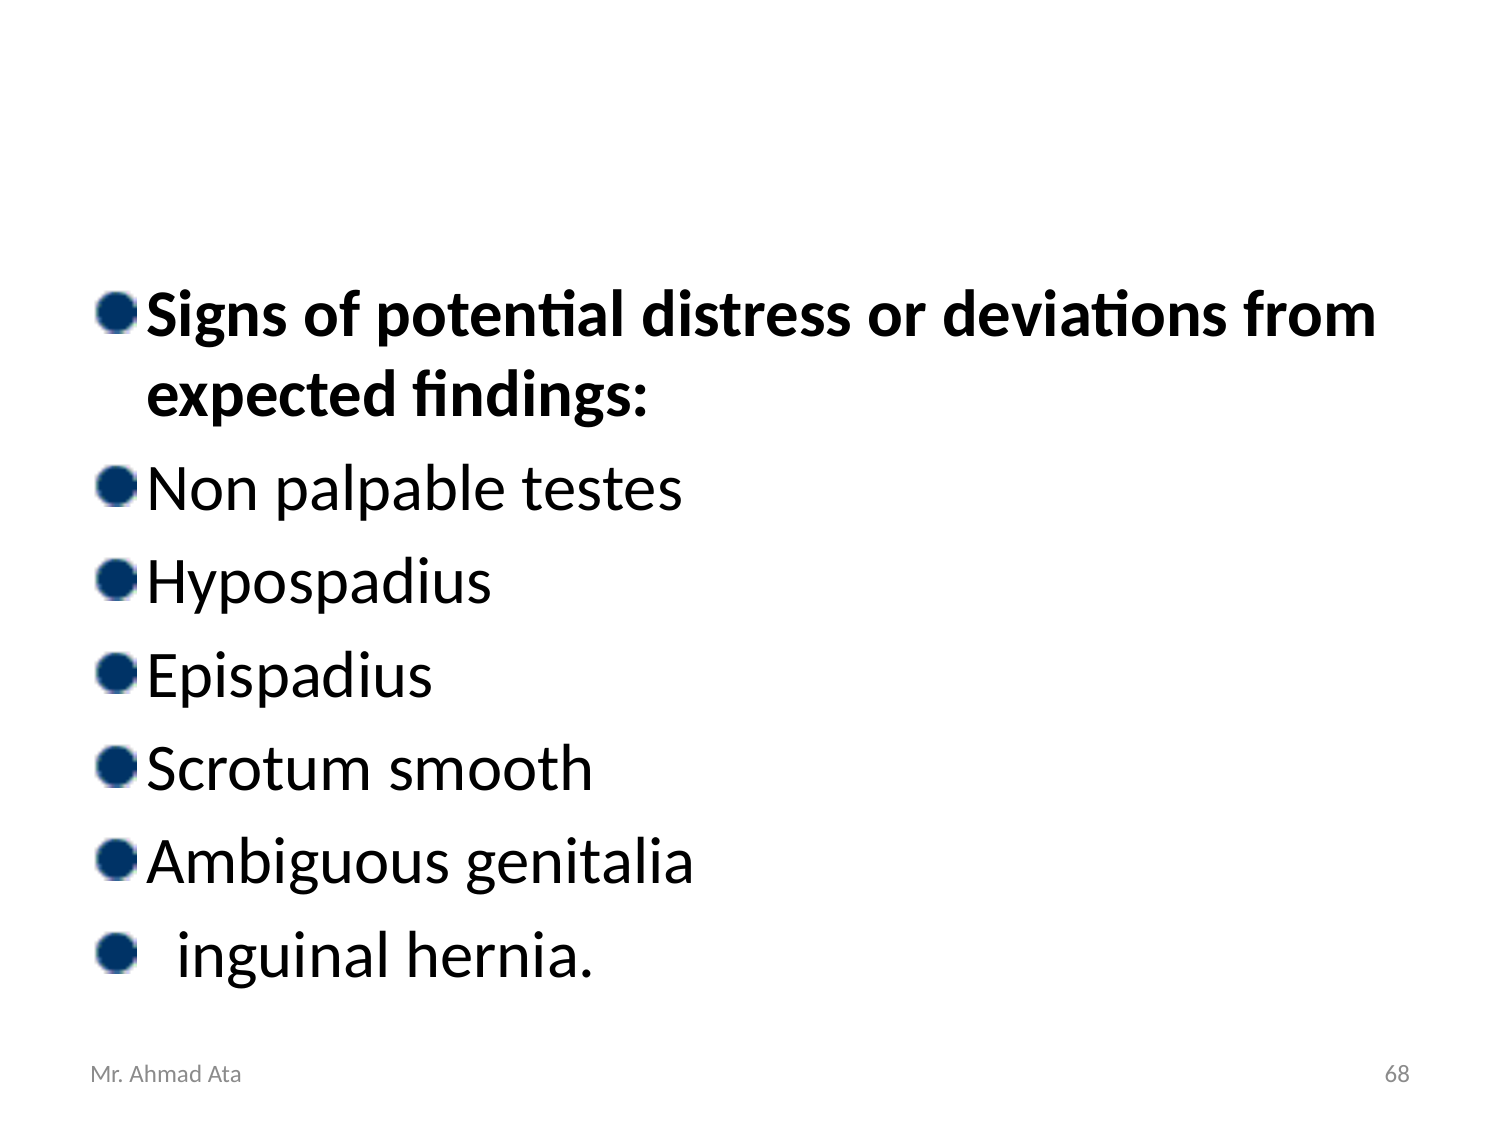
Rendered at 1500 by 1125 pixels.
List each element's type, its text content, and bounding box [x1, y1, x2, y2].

slide_number 68 [1074, 1042, 1425, 1103]
picture [90, 740, 137, 788]
picture [90, 647, 137, 694]
picture [90, 460, 137, 507]
picture [90, 553, 137, 601]
slide_number Mr. Ahmad Ata [75, 1042, 425, 1103]
picture [90, 286, 137, 334]
list Signs of potential distress or deviations from expected findings: Non palpable testes Hypospadius Epispadius Scrotum smooth Ambiguous genitalia inguinal hernia. [75, 262, 1425, 1005]
picture [90, 833, 137, 881]
picture [90, 927, 137, 974]
